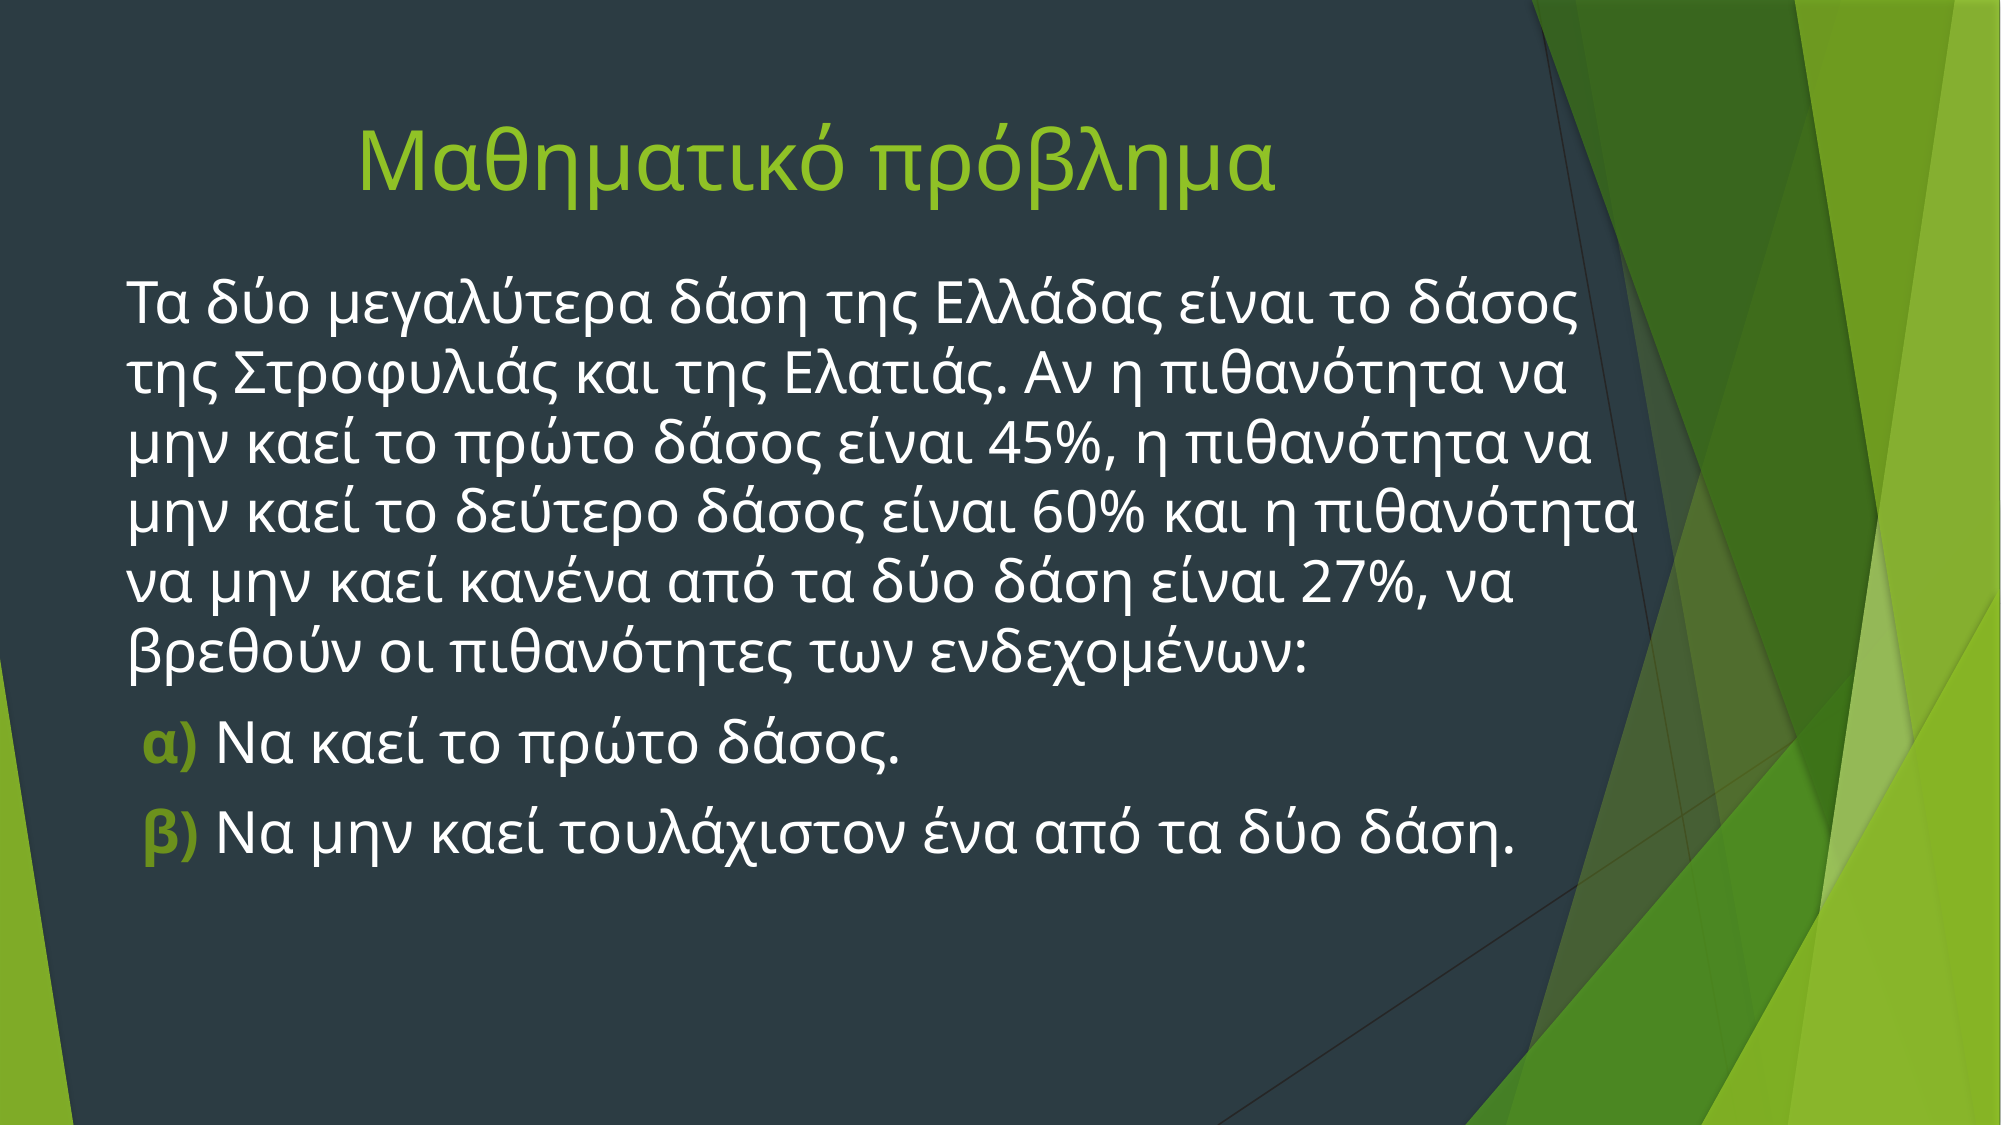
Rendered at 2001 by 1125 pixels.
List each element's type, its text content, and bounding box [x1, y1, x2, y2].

title Μαθηματικό πρόβλημα [111, 99, 1522, 213]
list Τα δύο μεγαλύτερα δάση της Ελλάδας είναι το δάσος της Στροφυλιάς και της Ελατιάς. Αν η πιθανότητα να μην καεί το πρώτο δάσος είναι 45%, η πιθανότητα να μην καεί το δεύτερο δάσος είναι 60% και η πιθανότητα να μην καεί κανένα από τα δύο δάση είναι 27%, να βρεθούν οι πιθανότητες των ενδεχομένων: α) Να καεί το πρώτο δάσος. β) Να μην καεί τουλάχιστον ένα από τα δύο δάση. [111, 257, 1656, 992]
